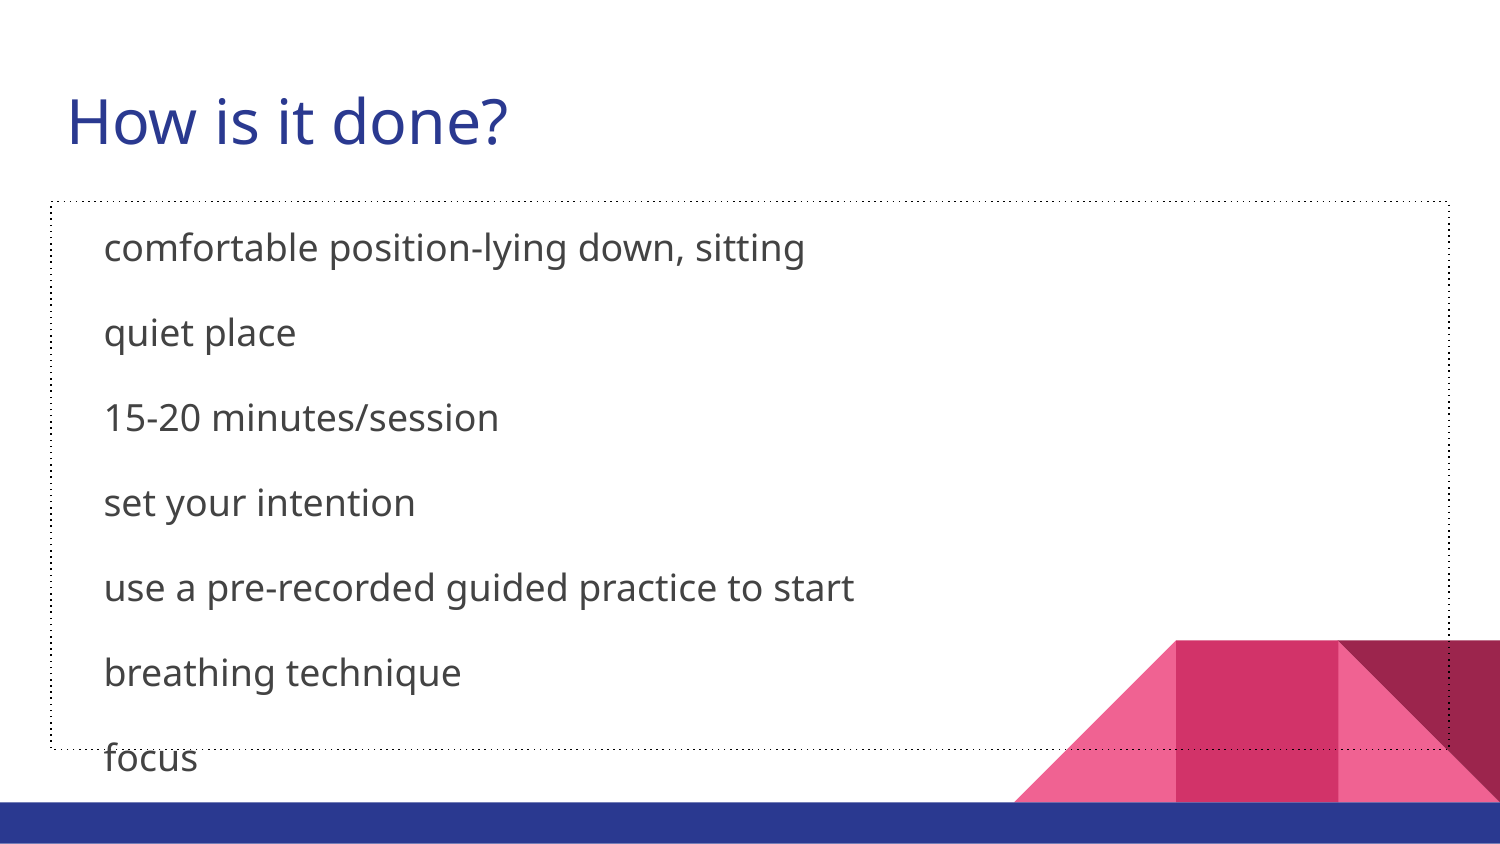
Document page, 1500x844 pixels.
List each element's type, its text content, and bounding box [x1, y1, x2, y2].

title How is it done? [51, 67, 1449, 167]
list comfortable position-lying down, sitting quiet place 15-20 minutes/session set your intention use a pre-recorded guided practice to start breathing technique focus [51, 201, 1449, 750]
